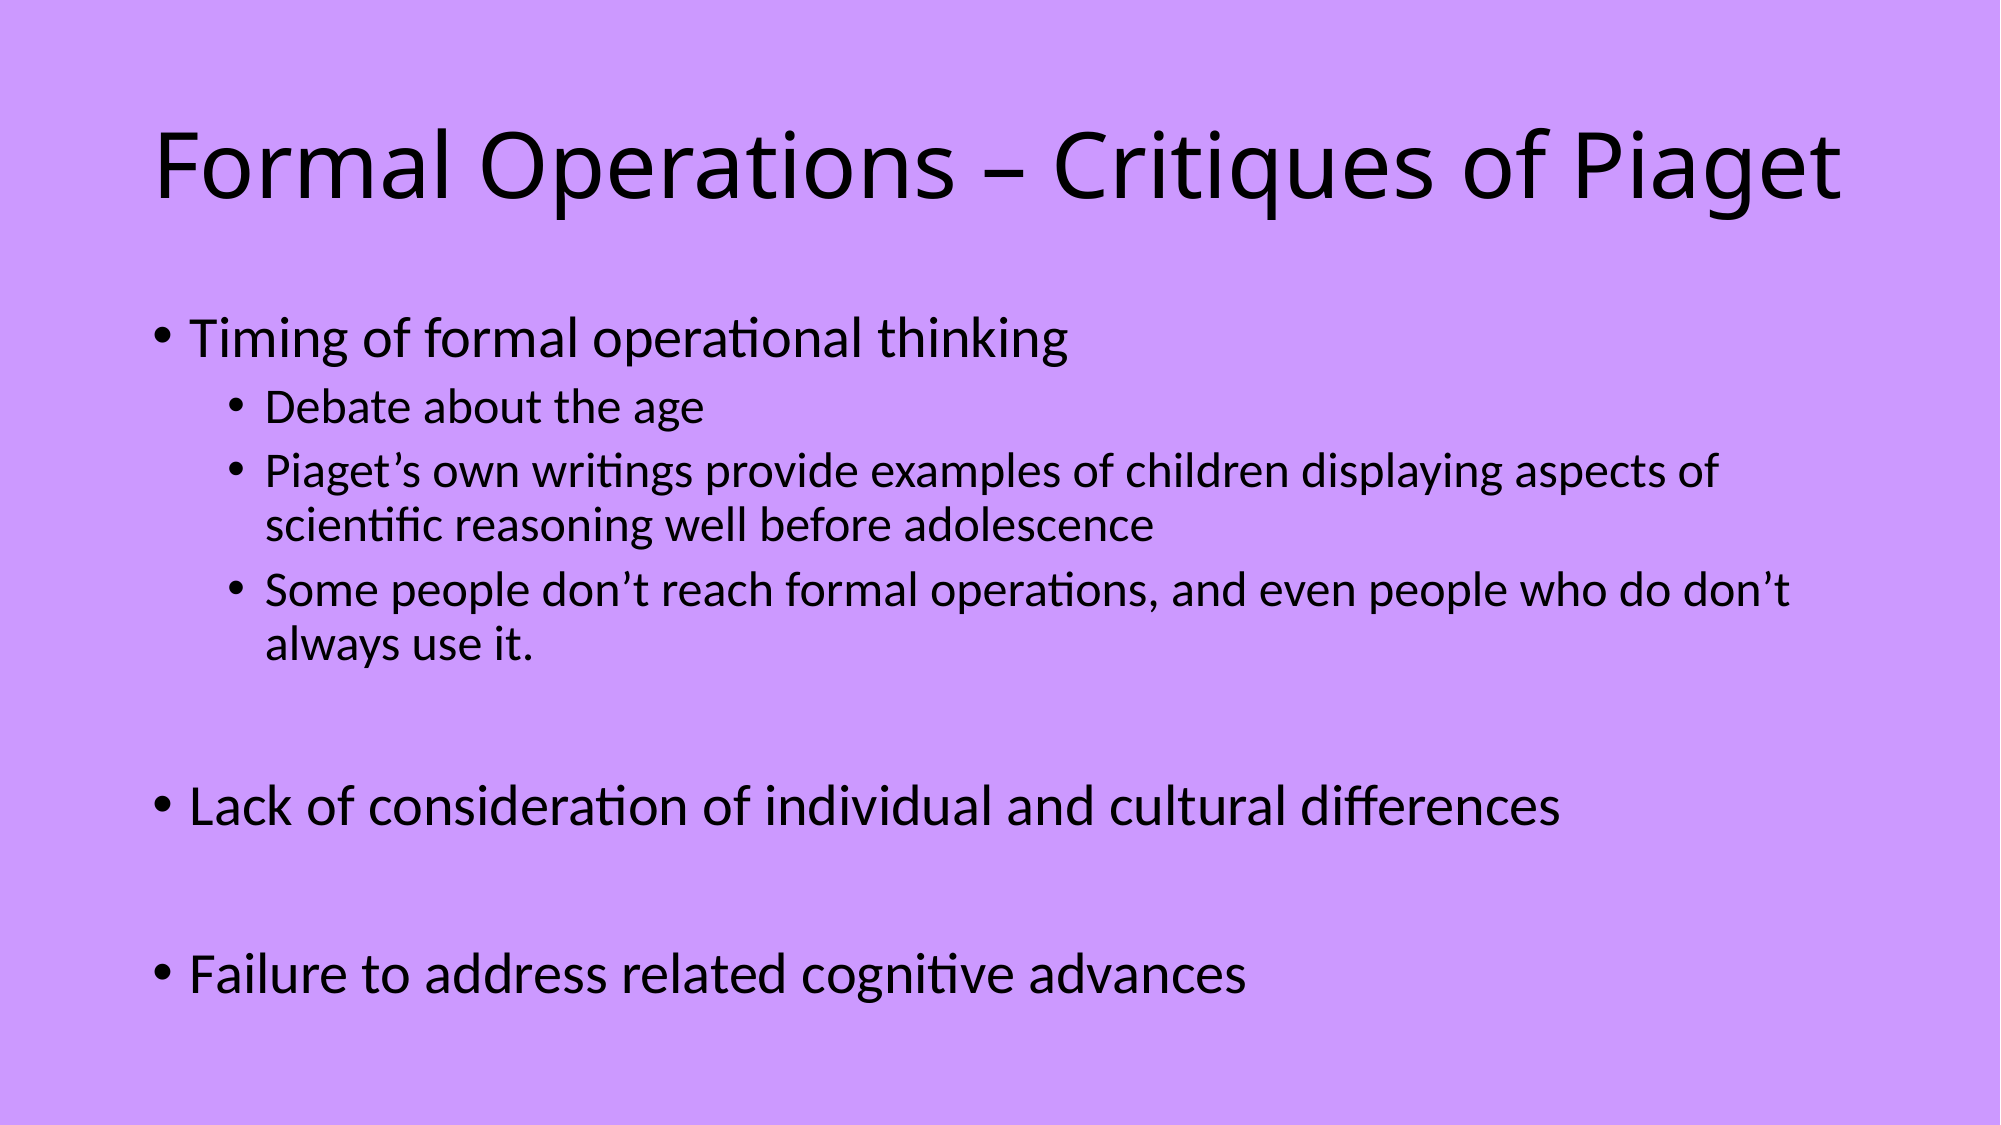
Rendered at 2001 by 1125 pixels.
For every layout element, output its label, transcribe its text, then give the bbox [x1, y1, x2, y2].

title Formal Operations – Critiques of Piaget [137, 59, 1863, 278]
list Timing of formal operational thinking Debate about the age Piaget’s own writings provide examples of children displaying aspects of scientific reasoning well before adolescence Some people don’t reach formal operations, and even people who do don’t always use it. Lack of consideration of individual and cultural differences Failure to address related cognitive advances [137, 299, 1863, 1014]
